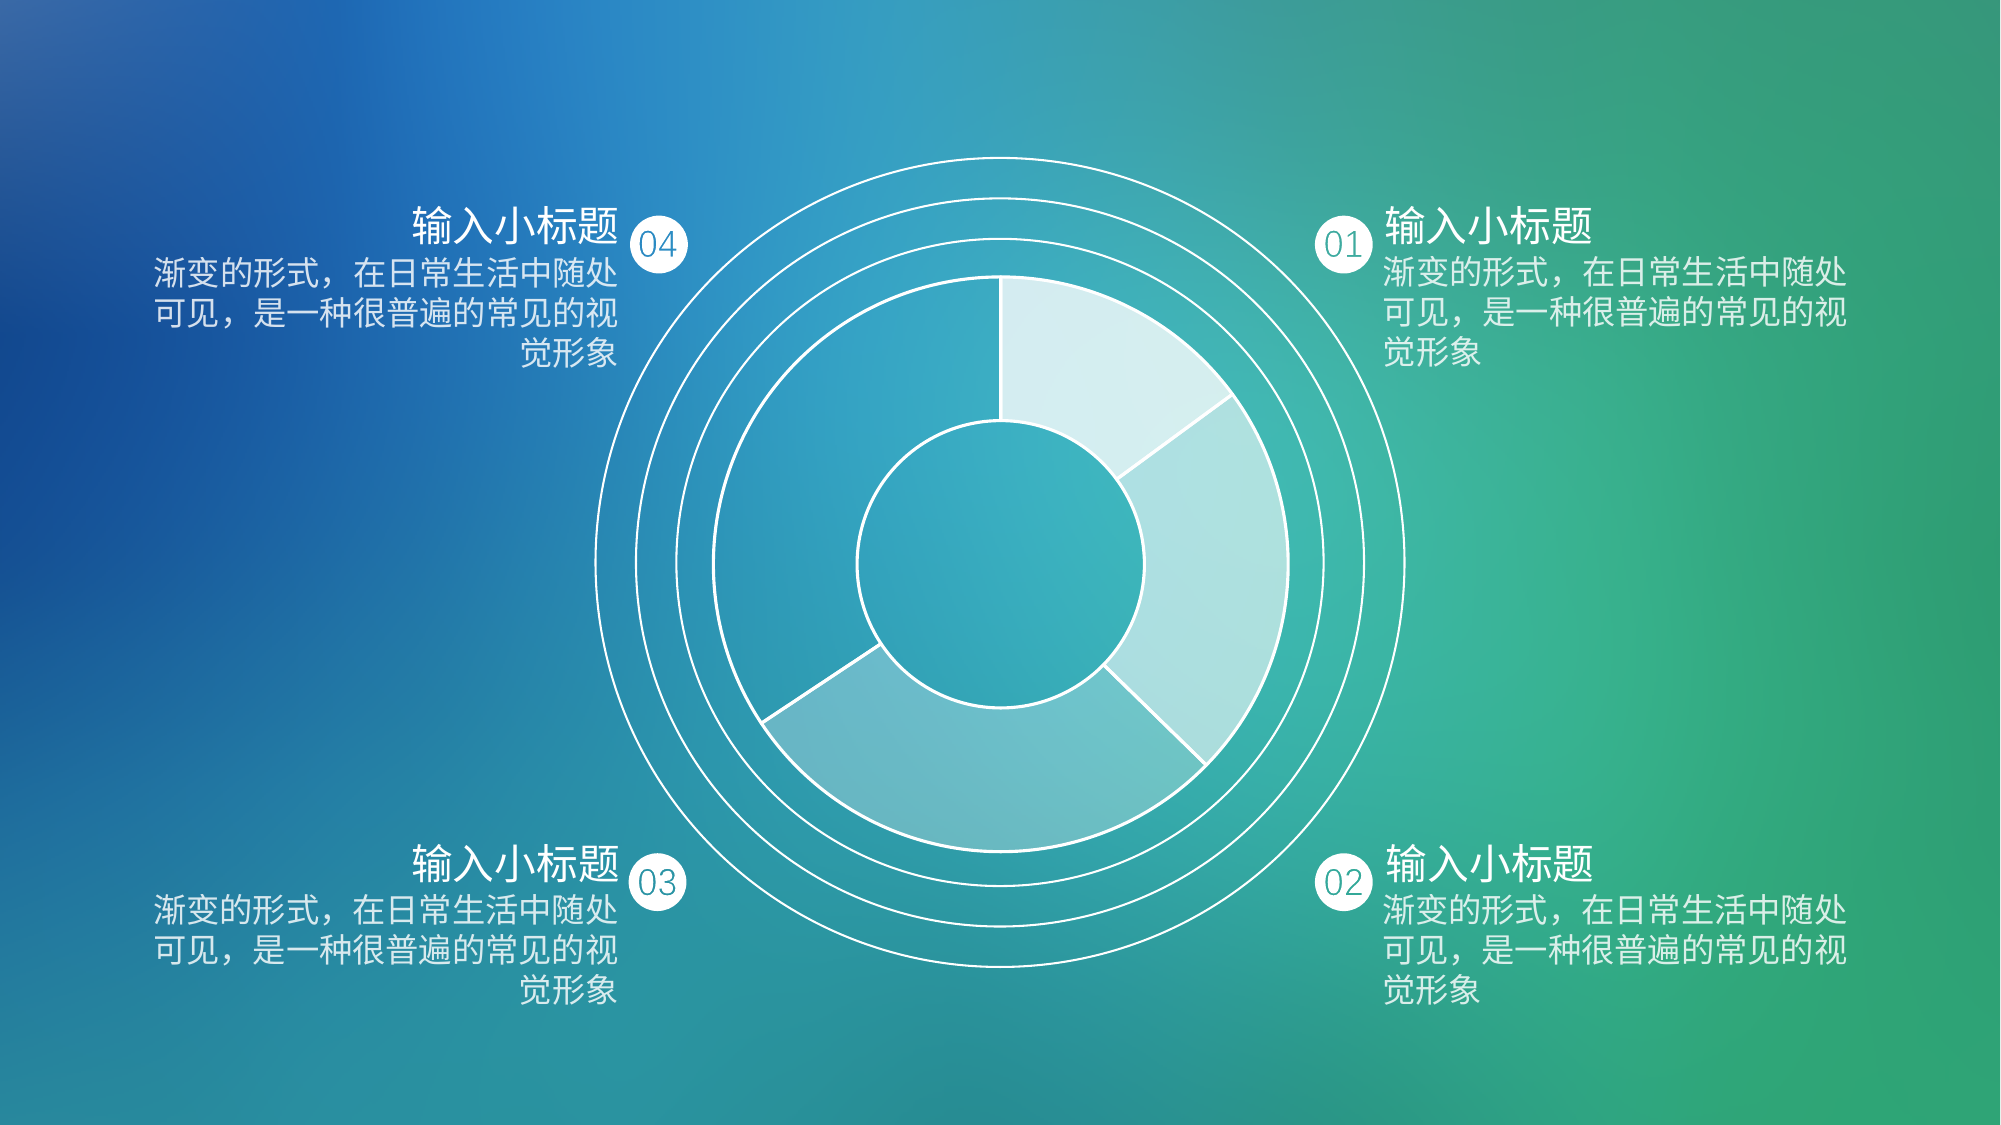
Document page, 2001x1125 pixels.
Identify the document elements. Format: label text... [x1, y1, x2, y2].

text_box [738, 872, 1262, 969]
text_box 渐变的形式，在日常生活中随处可见，是一种很普遍的常见的视觉形象 [1368, 244, 1895, 379]
text_box 输入小标题 [396, 830, 635, 896]
chart [504, 252, 1496, 872]
text_box [807, 197, 1193, 252]
text_box [806, 872, 1194, 928]
text_box [635, 214, 689, 252]
text_box [902, 872, 1098, 888]
text_box [634, 872, 688, 913]
text_box [904, 237, 1096, 252]
text_box [1313, 214, 1369, 252]
text_box 输入小标题 [1369, 192, 1608, 244]
text_box 渐变的形式，在日常生活中随处可见，是一种很普遍的常见的视觉形象 [110, 882, 634, 1017]
text_box [739, 156, 1261, 252]
text_box 渐变的形式，在日常生活中随处可见，是一种很普遍的常见的视觉形象 [1367, 882, 1868, 1017]
text_box 渐变的形式，在日常生活中随处可见，是一种很普遍的常见的视觉形象 [122, 244, 634, 380]
text_box 输入小标题 [1371, 830, 1610, 882]
text_box [1313, 872, 1371, 913]
picture [0, 0, 2001, 1125]
text_box 输入小标题 [396, 192, 635, 252]
